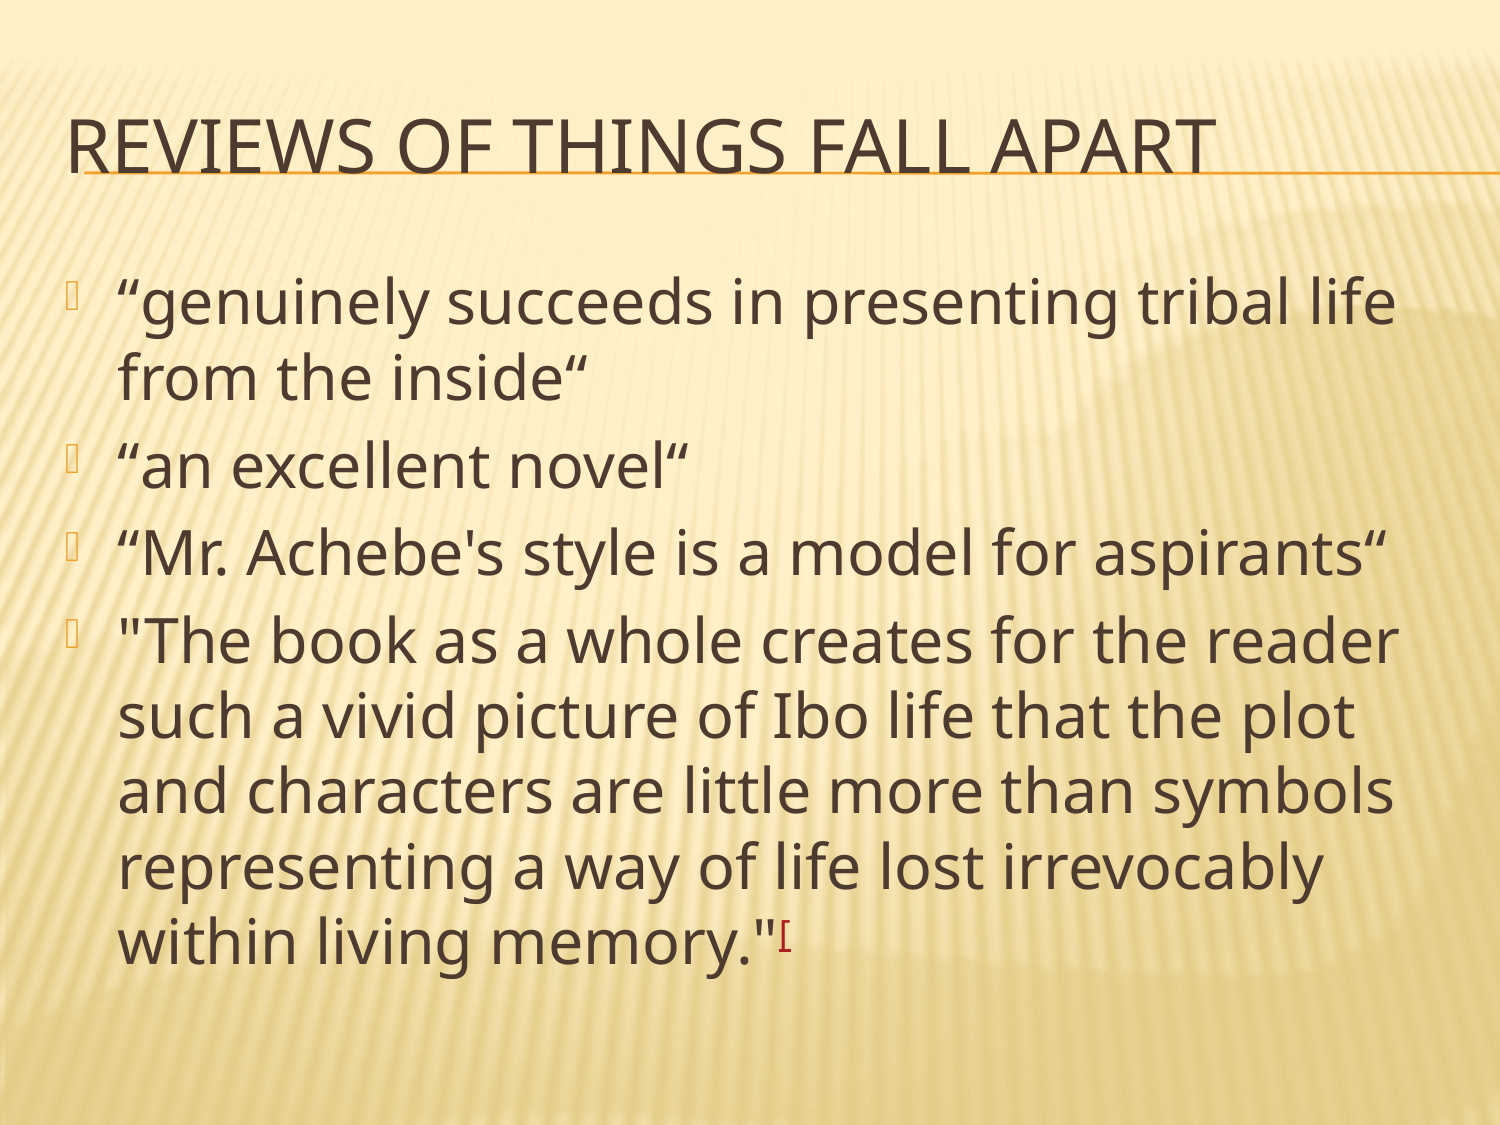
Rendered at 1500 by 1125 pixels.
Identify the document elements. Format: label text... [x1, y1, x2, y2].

title Reviews of Things Fall Apart [50, 75, 1475, 213]
list “genuinely succeeds in presenting tribal life from the inside“ “an excellent novel“ “Mr. Achebe's style is a model for aspirants“ "The book as a whole creates for the reader such a vivid picture of Ibo life that the plot and characters are little more than symbols representing a way of life lost irrevocably within living memory."[ [50, 254, 1475, 998]
